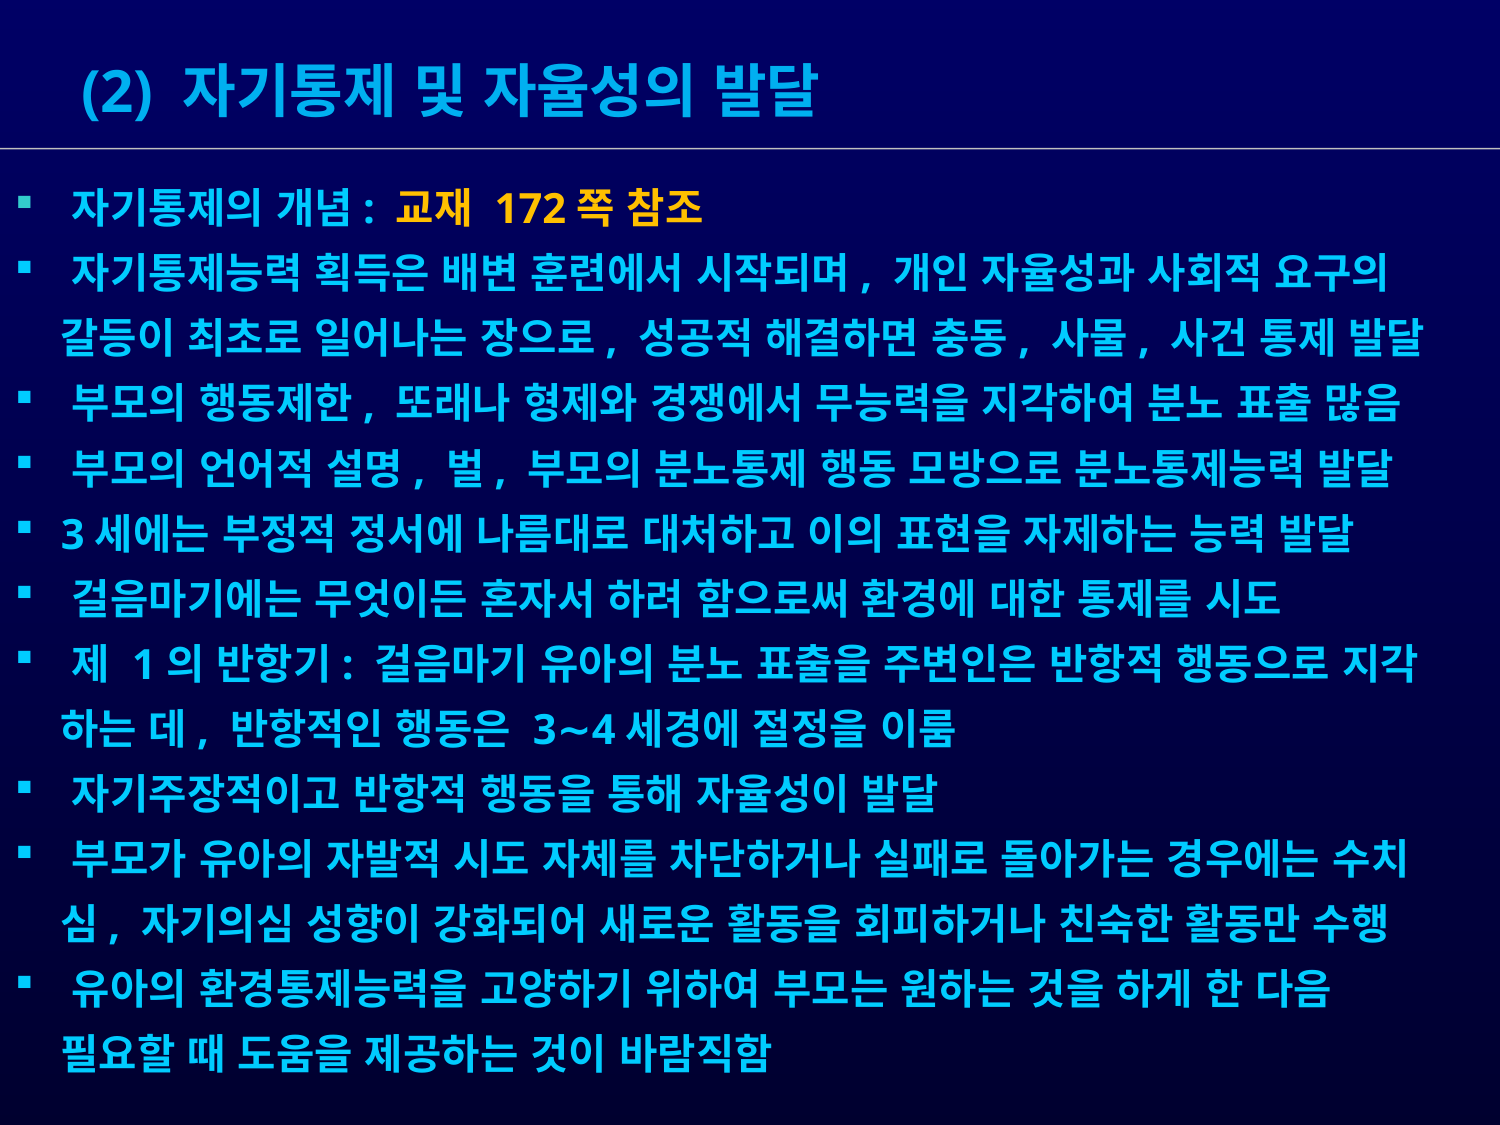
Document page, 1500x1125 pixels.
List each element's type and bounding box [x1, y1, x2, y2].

text_box [0, 46, 1500, 1125]
